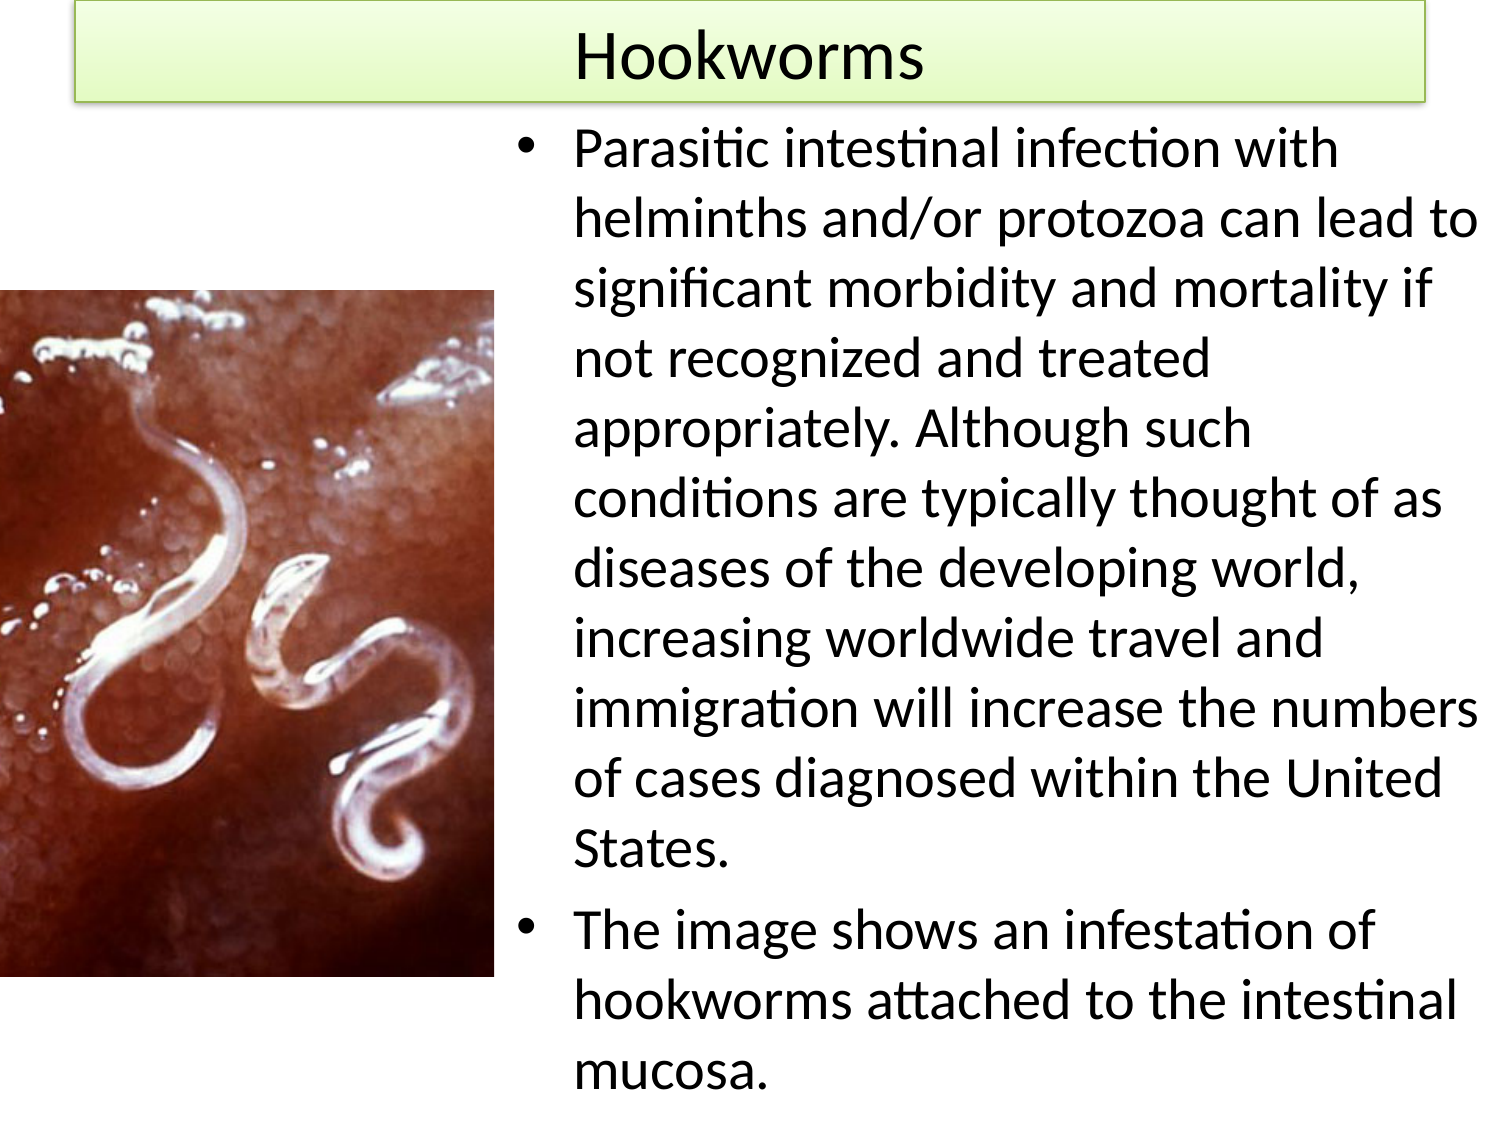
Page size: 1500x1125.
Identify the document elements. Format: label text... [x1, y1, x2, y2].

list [0, 290, 495, 977]
title Hookworms [74, 0, 1426, 103]
list Parasitic intestinal infection with helminths and/or protozoa can lead to significant morbidity and mortality if not recognized and treated appropriately. Although such conditions are typically thought of as diseases of the developing world, increasing worldwide travel and immigration will increase the numbers of cases diagnosed within the United States. The image shows an infestation of hookworms attached to the intestinal mucosa. [501, 101, 1500, 1109]
